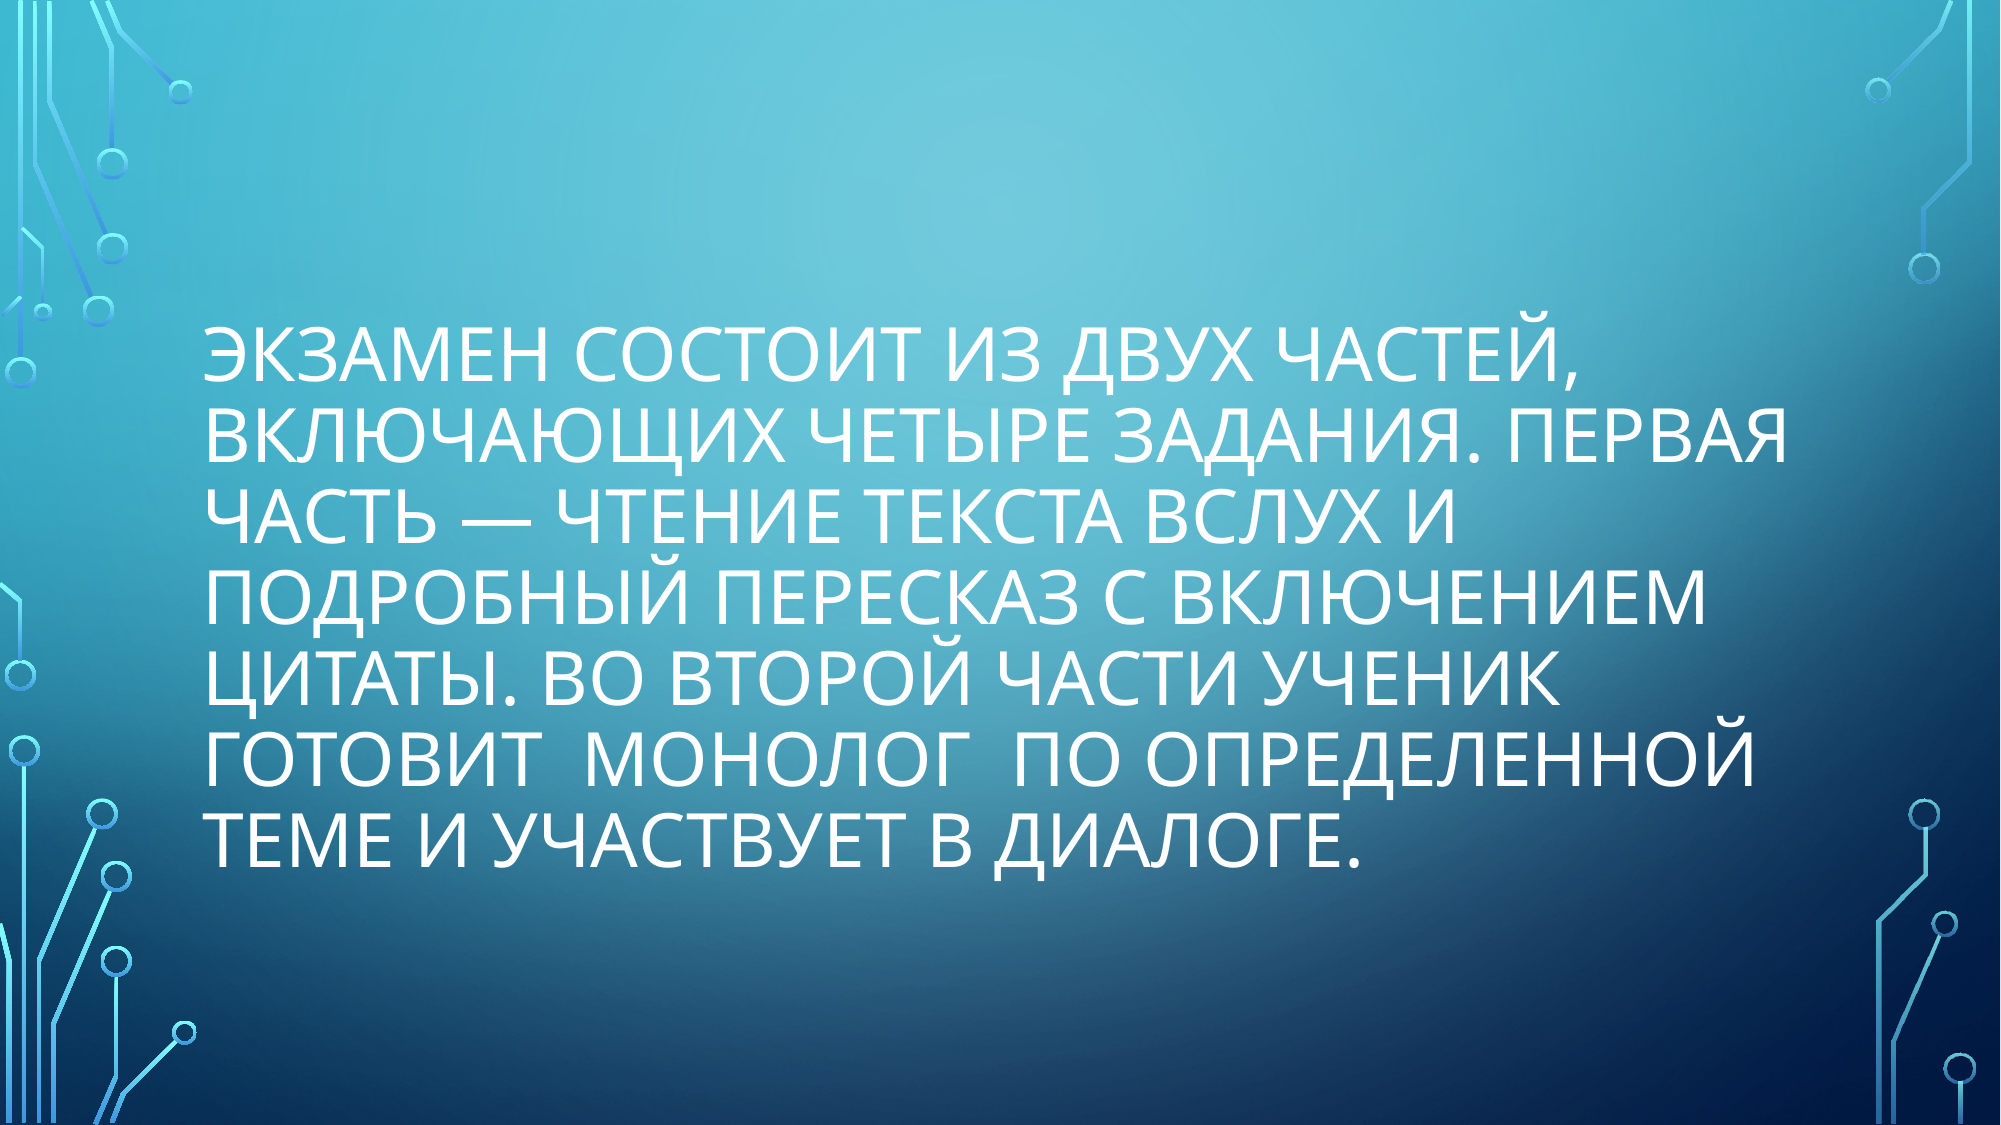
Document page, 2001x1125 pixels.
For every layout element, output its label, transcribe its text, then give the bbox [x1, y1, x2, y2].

title Экзамен состоит из двух частей, включающих четыре задания. Первая часть — чтение текста вслух и подробный пересказ с включением цитаты. Во второй части ученик готовит монолог по определенной теме и участвует в диалоге. [187, 101, 1922, 1099]
